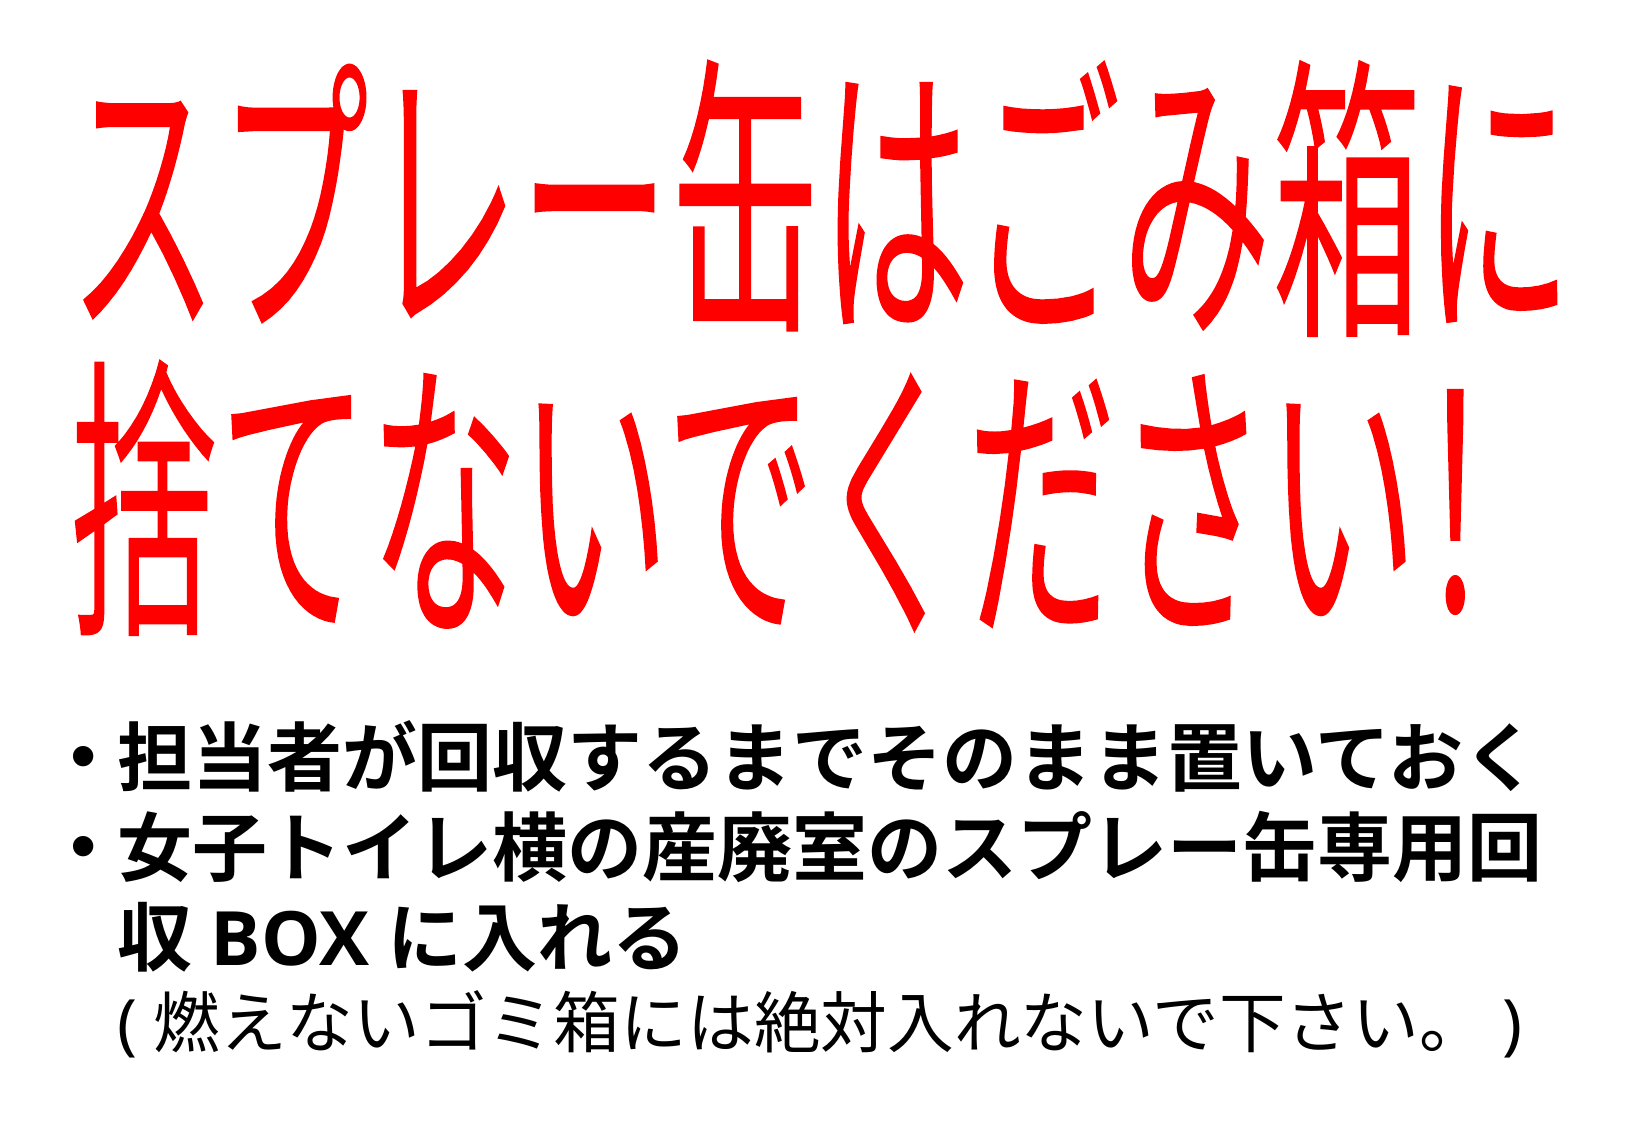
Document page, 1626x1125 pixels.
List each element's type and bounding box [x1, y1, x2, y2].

text_box [55, 59, 1570, 1073]
